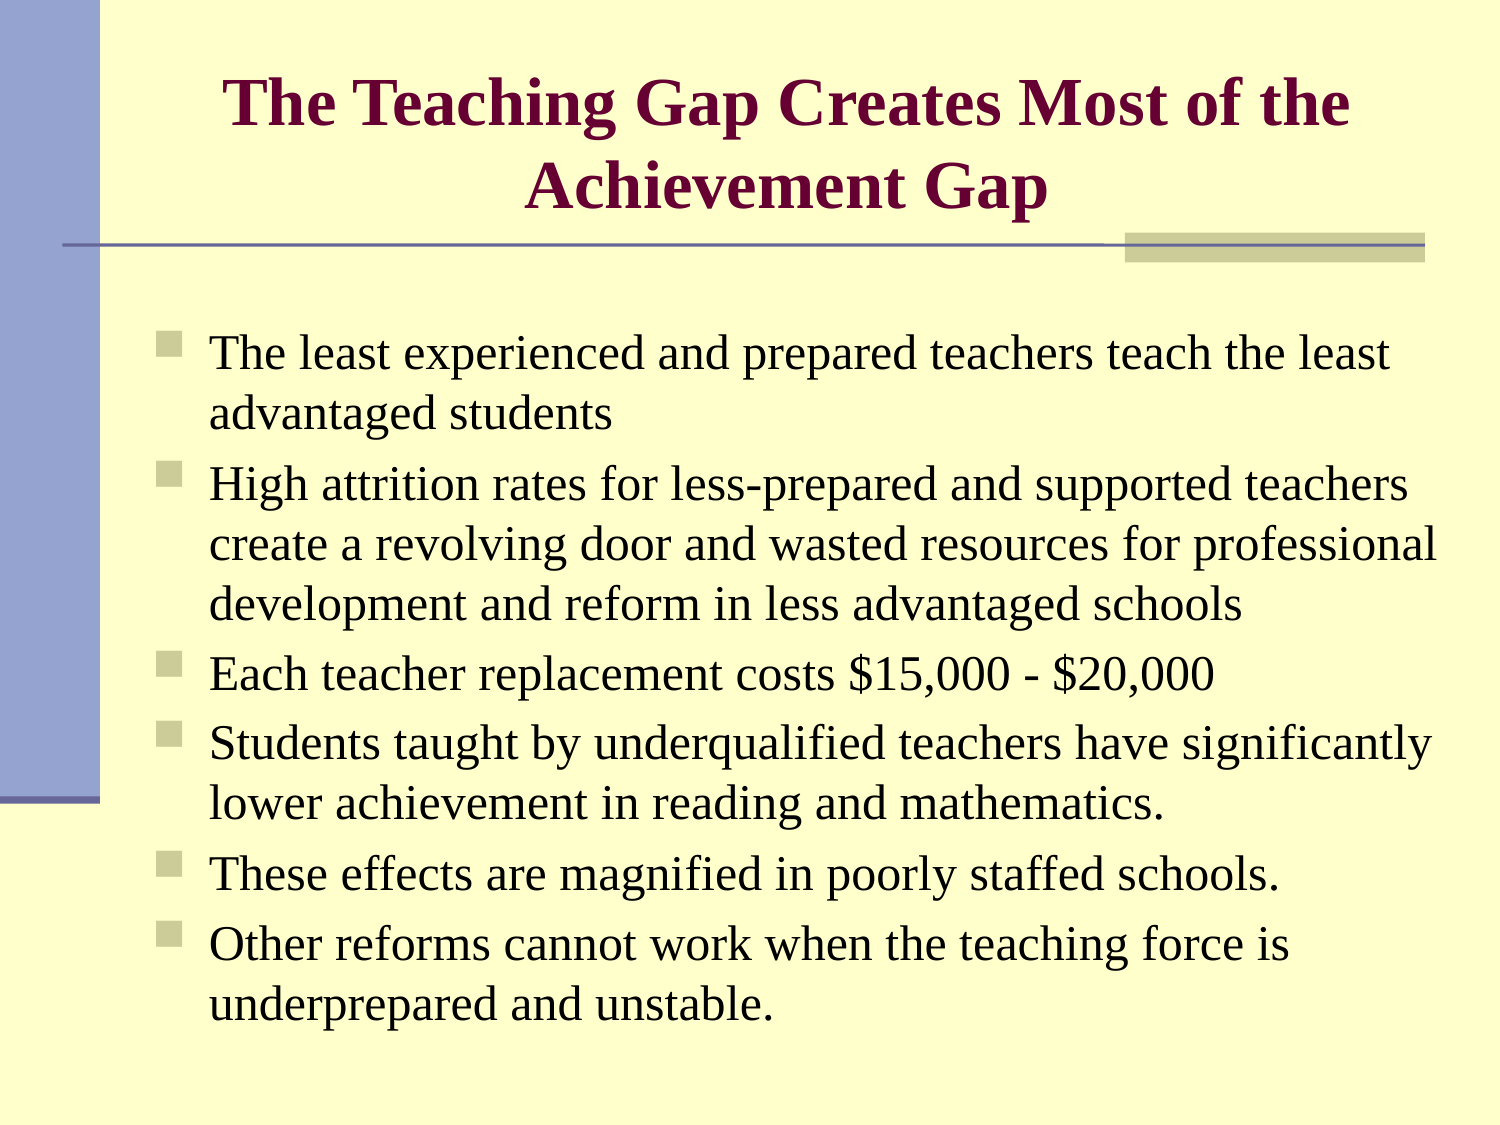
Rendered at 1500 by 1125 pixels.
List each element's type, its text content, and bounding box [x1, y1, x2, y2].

title The Teaching Gap Creates Most of the Achievement Gap [149, 45, 1426, 234]
list The least experienced and prepared teachers teach the least advantaged students High attrition rates for less-prepared and supported teachers create a revolving door and wasted resources for professional development and reform in less advantaged schools Each teacher replacement costs $15,000 - $20,000 Students taught by underqualified teachers have significantly lower achievement in reading and mathematics. These effects are magnified in poorly staffed schools. Other reforms cannot work when the teaching force is underprepared and unstable. [137, 312, 1476, 1088]
